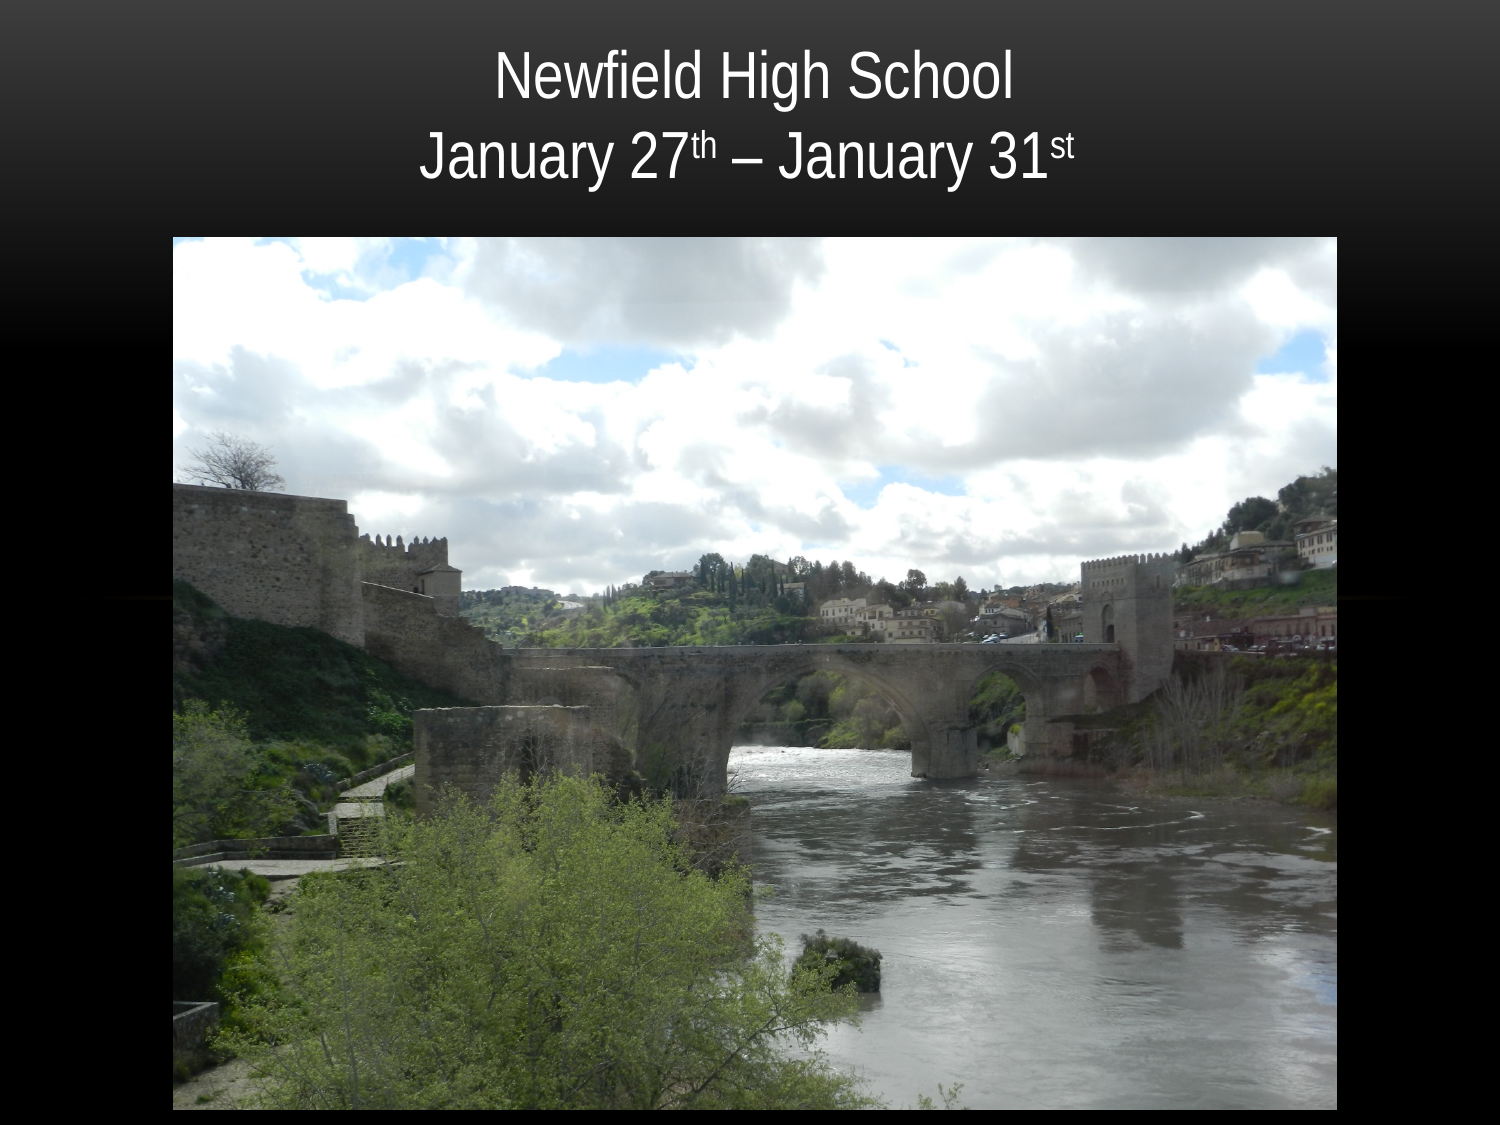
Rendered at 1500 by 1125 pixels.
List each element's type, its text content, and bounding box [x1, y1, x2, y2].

text_box Newfield High School January 27th – January 31st [404, 24, 1105, 200]
picture [0, 0, 1500, 1110]
